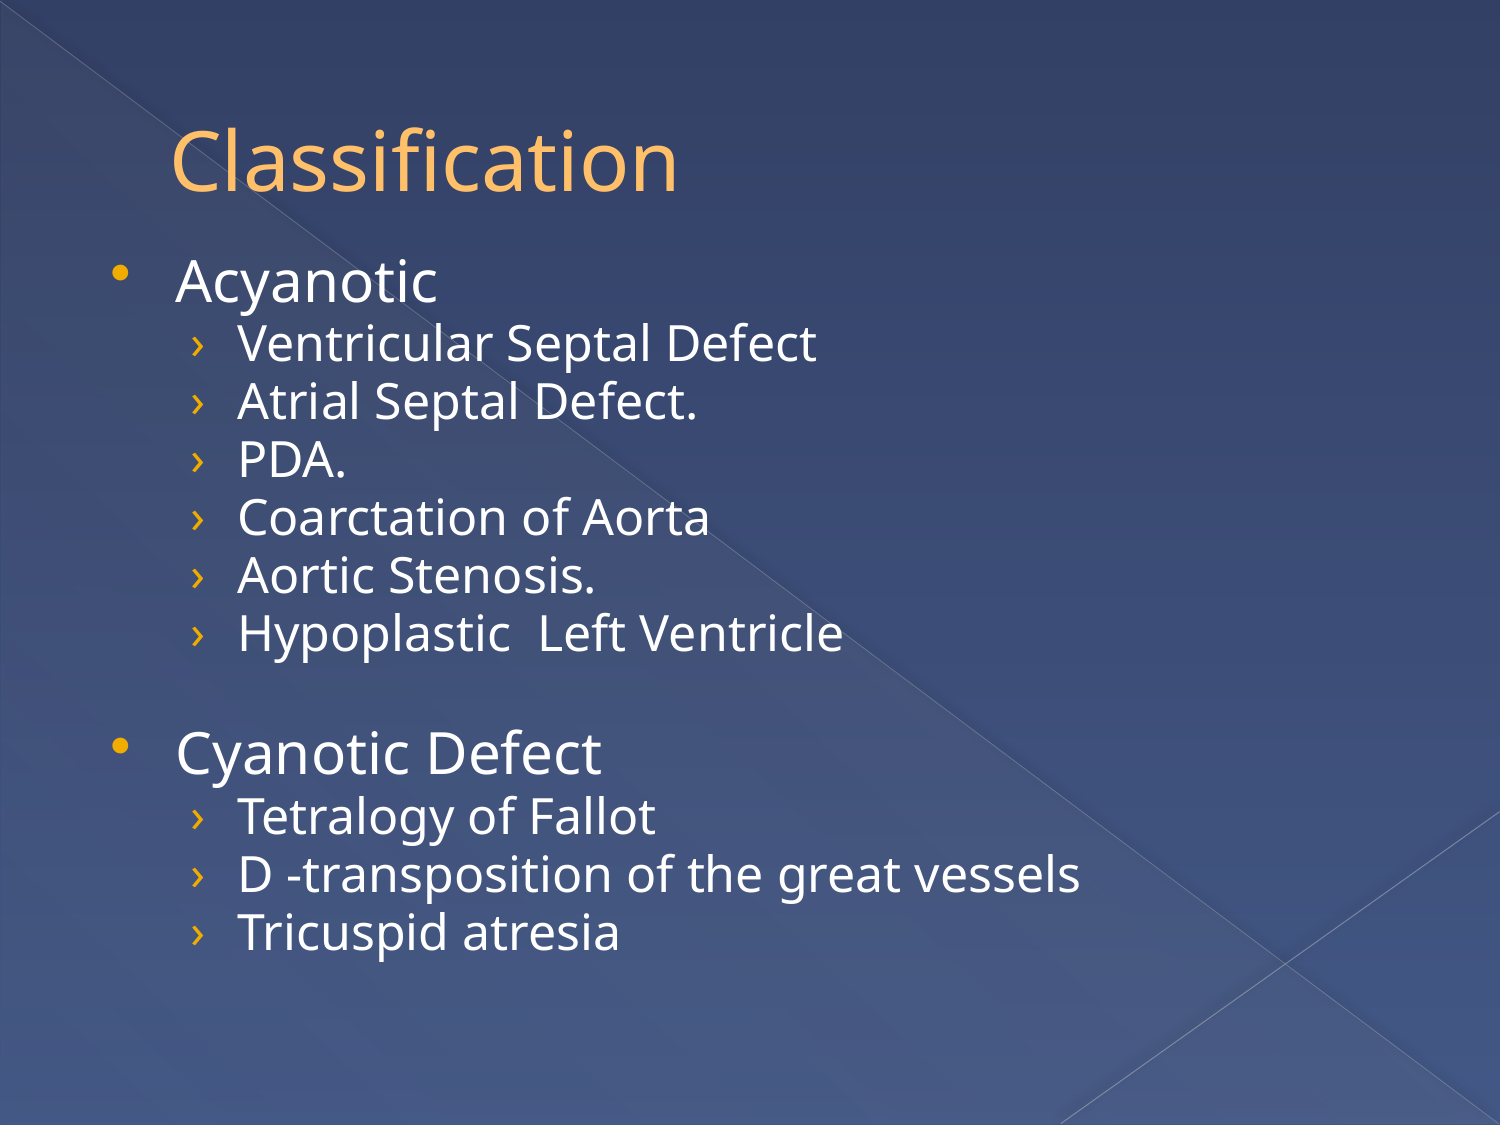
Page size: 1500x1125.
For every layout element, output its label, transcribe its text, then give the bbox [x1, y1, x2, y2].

list Acyanotic Ventricular Septal Defect Atrial Septal Defect. PDA. Coarctation of Aorta Aortic Stenosis. Hypoplastic Left Ventricle Cyanotic Defect Tetralogy of Fallot D -transposition of the great vessels Tricuspid atresia [87, 249, 1363, 1075]
title Classification [75, 43, 1425, 274]
